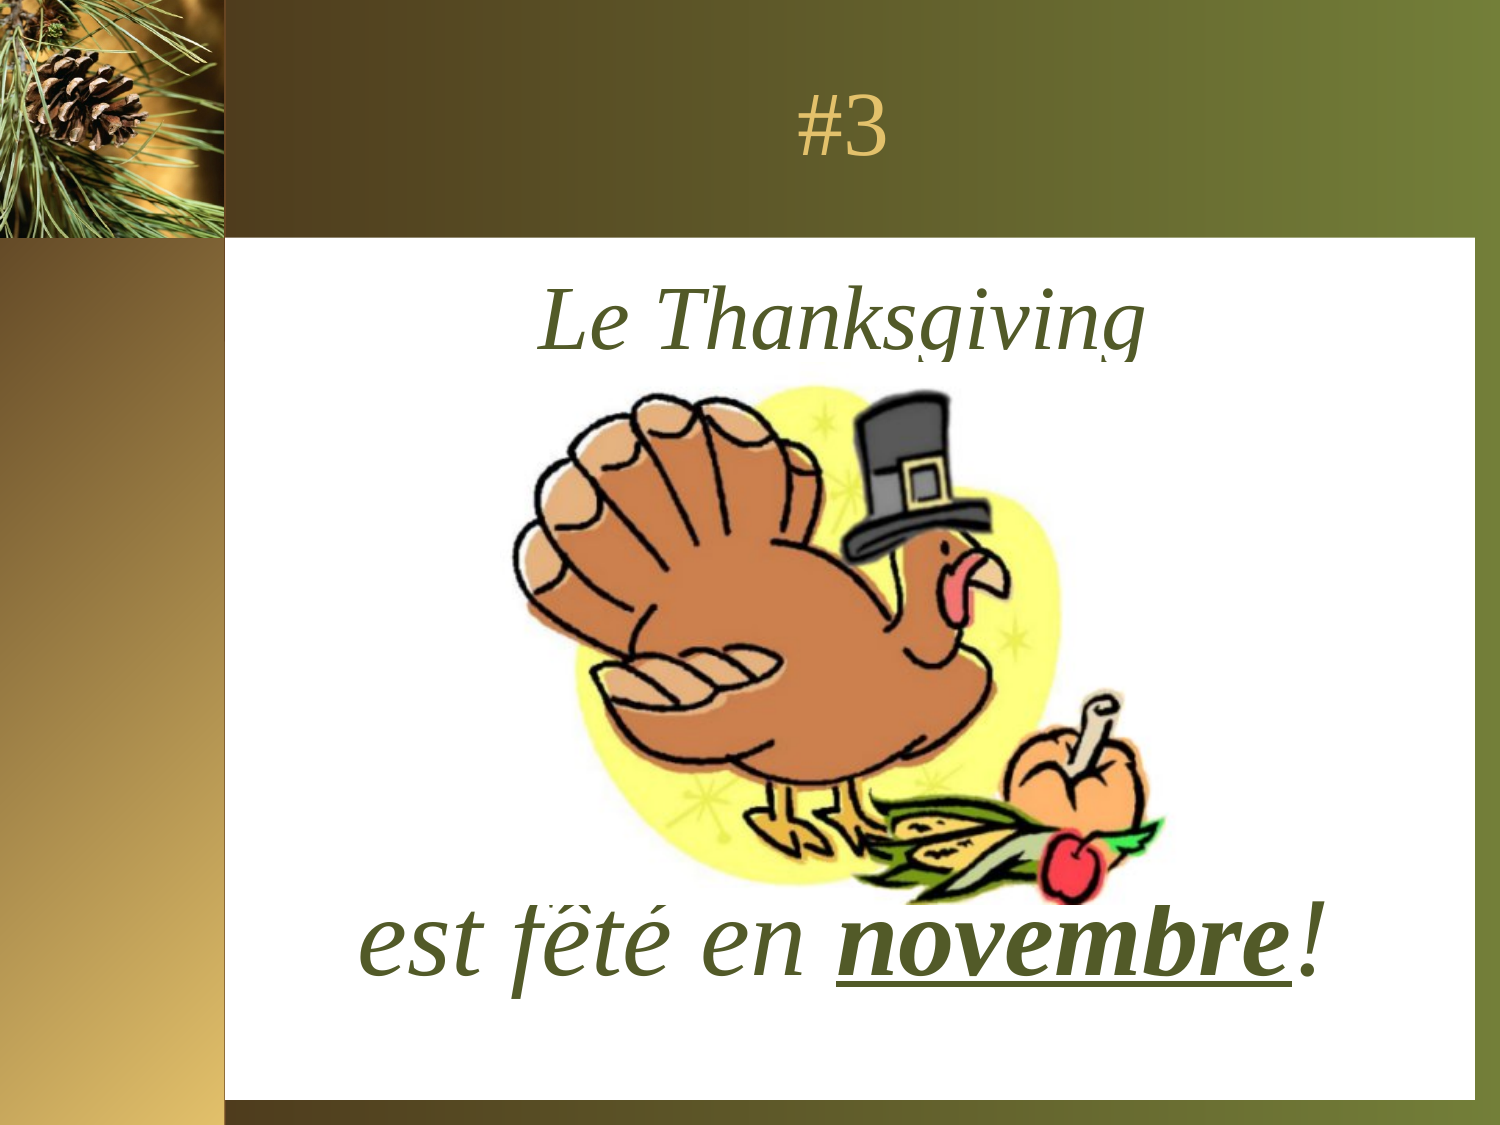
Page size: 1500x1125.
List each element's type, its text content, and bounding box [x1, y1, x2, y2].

picture [499, 362, 1180, 905]
picture [0, 0, 224, 238]
list Le Thanksgiving est fêté en novembre! [249, 249, 1438, 1088]
title #3 [249, 24, 1438, 213]
